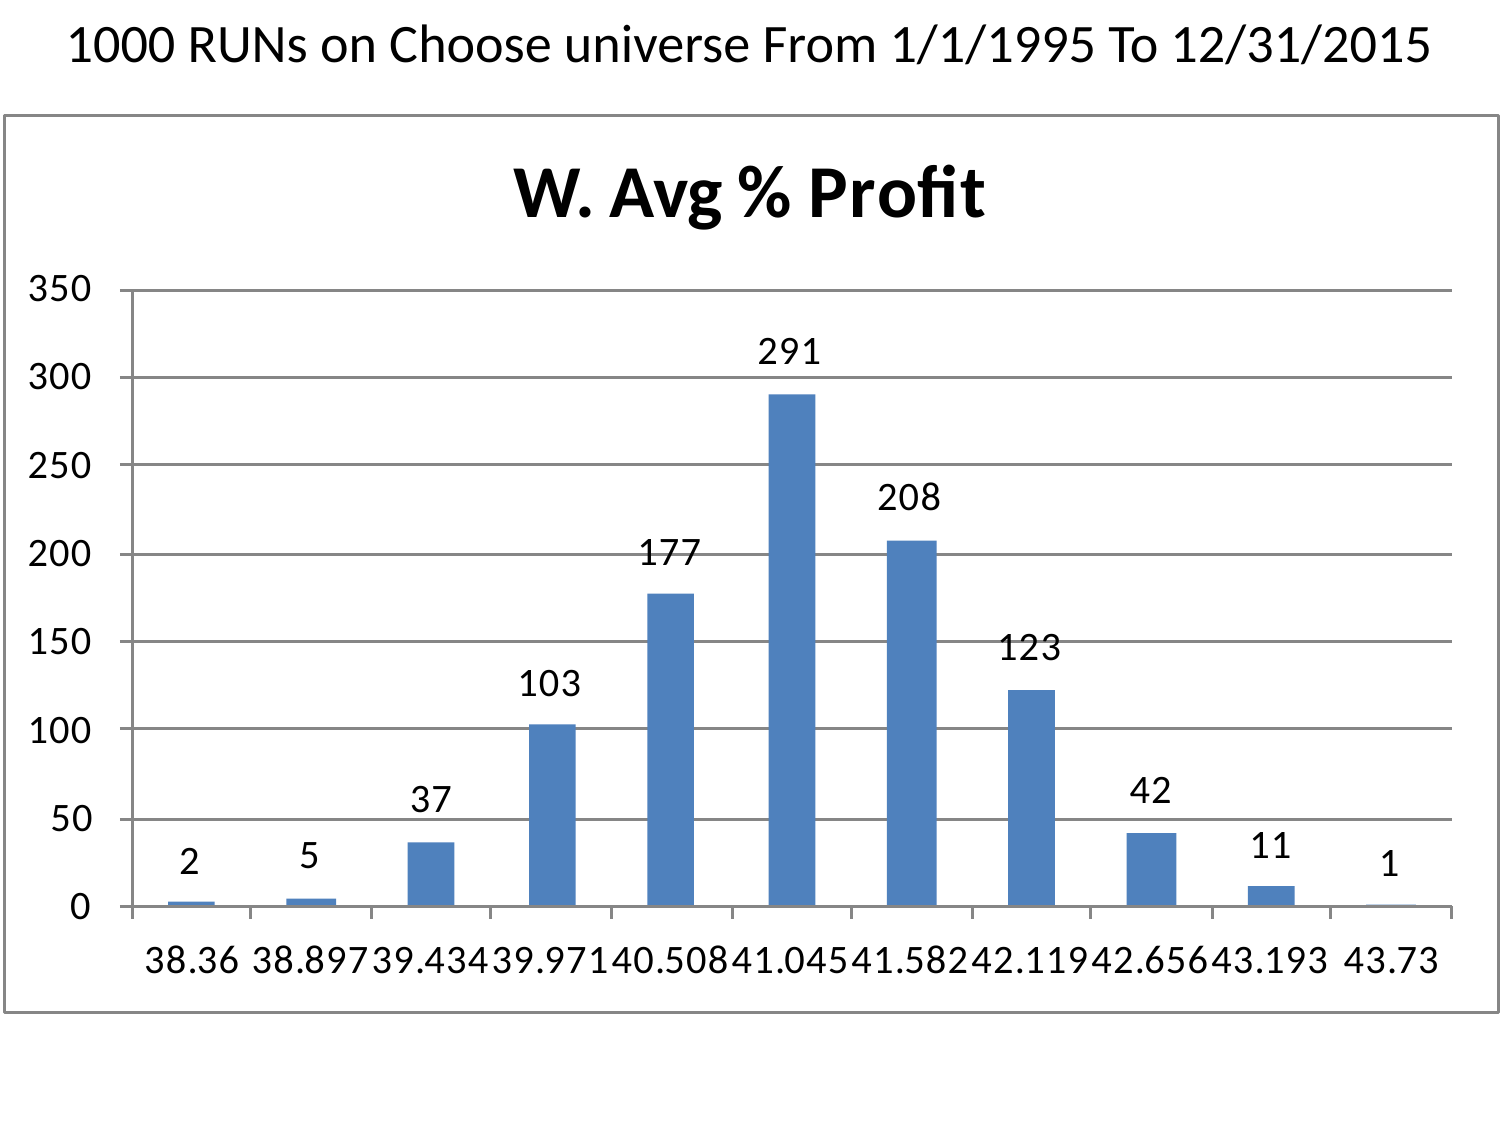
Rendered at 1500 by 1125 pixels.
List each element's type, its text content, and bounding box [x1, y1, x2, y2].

picture [0, 110, 1500, 1014]
text_box 1000 RUNs on Choose universe From 1/1/1995 To 12/31/2015 [0, 0, 1500, 81]
